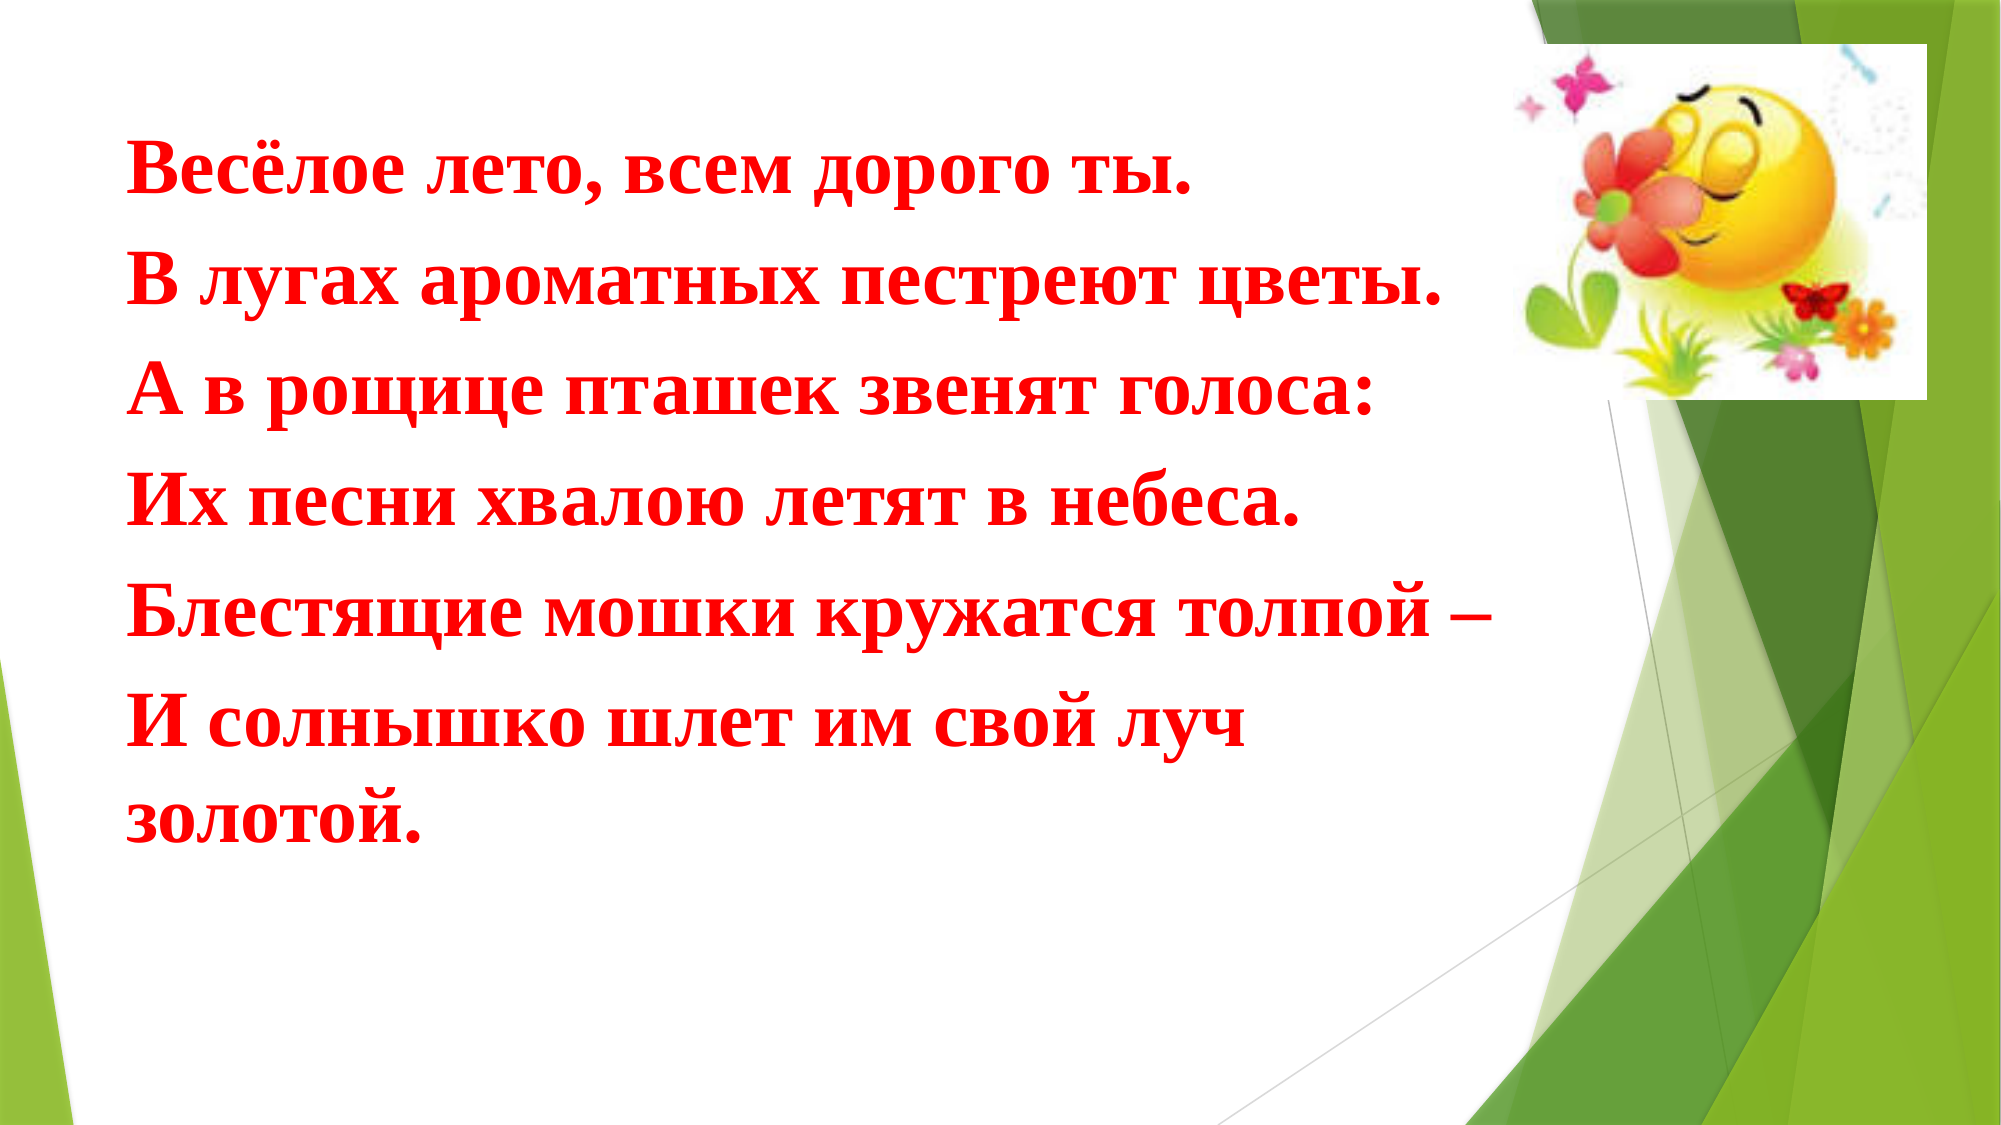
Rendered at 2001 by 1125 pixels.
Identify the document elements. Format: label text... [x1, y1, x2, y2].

list Весёлое лето, всем дорого ты. В лугах ароматных пестреют цветы. А в рощице пташек звенят голоса: Их песни хвалою летят в небеса. Блестящие мошки кружатся толпой – И солнышко шлет им свой луч золотой. [111, 106, 1522, 992]
picture [1512, 44, 1927, 401]
